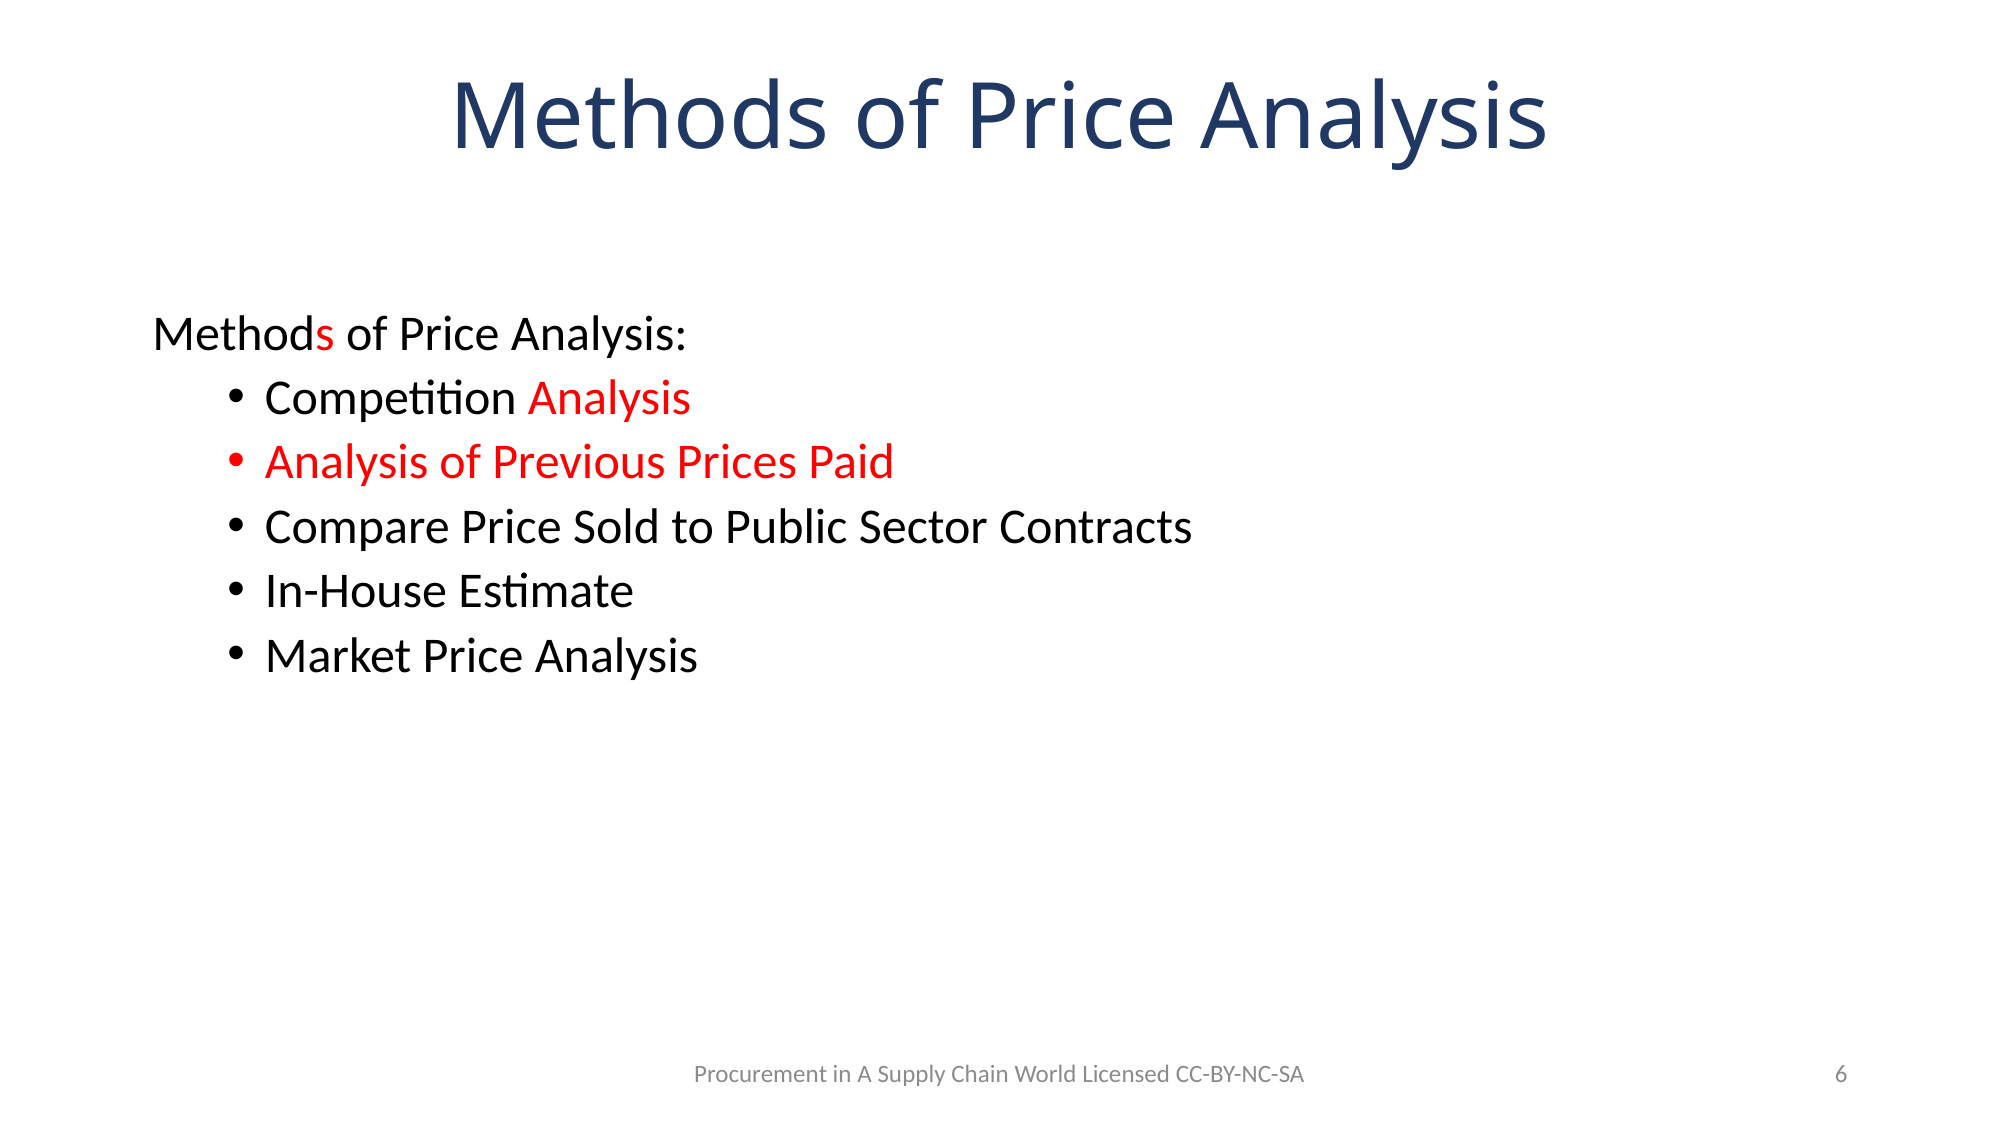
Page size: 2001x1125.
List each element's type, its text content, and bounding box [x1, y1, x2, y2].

title Methods of Price Analysis [137, 59, 1863, 278]
slide_number 6 [1412, 1042, 1863, 1103]
list Methods of Price Analysis: Competition Analysis Analysis of Previous Prices Paid Compare Price Sold to Public Sector Contracts In-House Estimate Market Price Analysis [137, 299, 1863, 1014]
footer Procurement in A Supply Chain World Licensed CC-BY-NC-SA [662, 1042, 1338, 1103]
